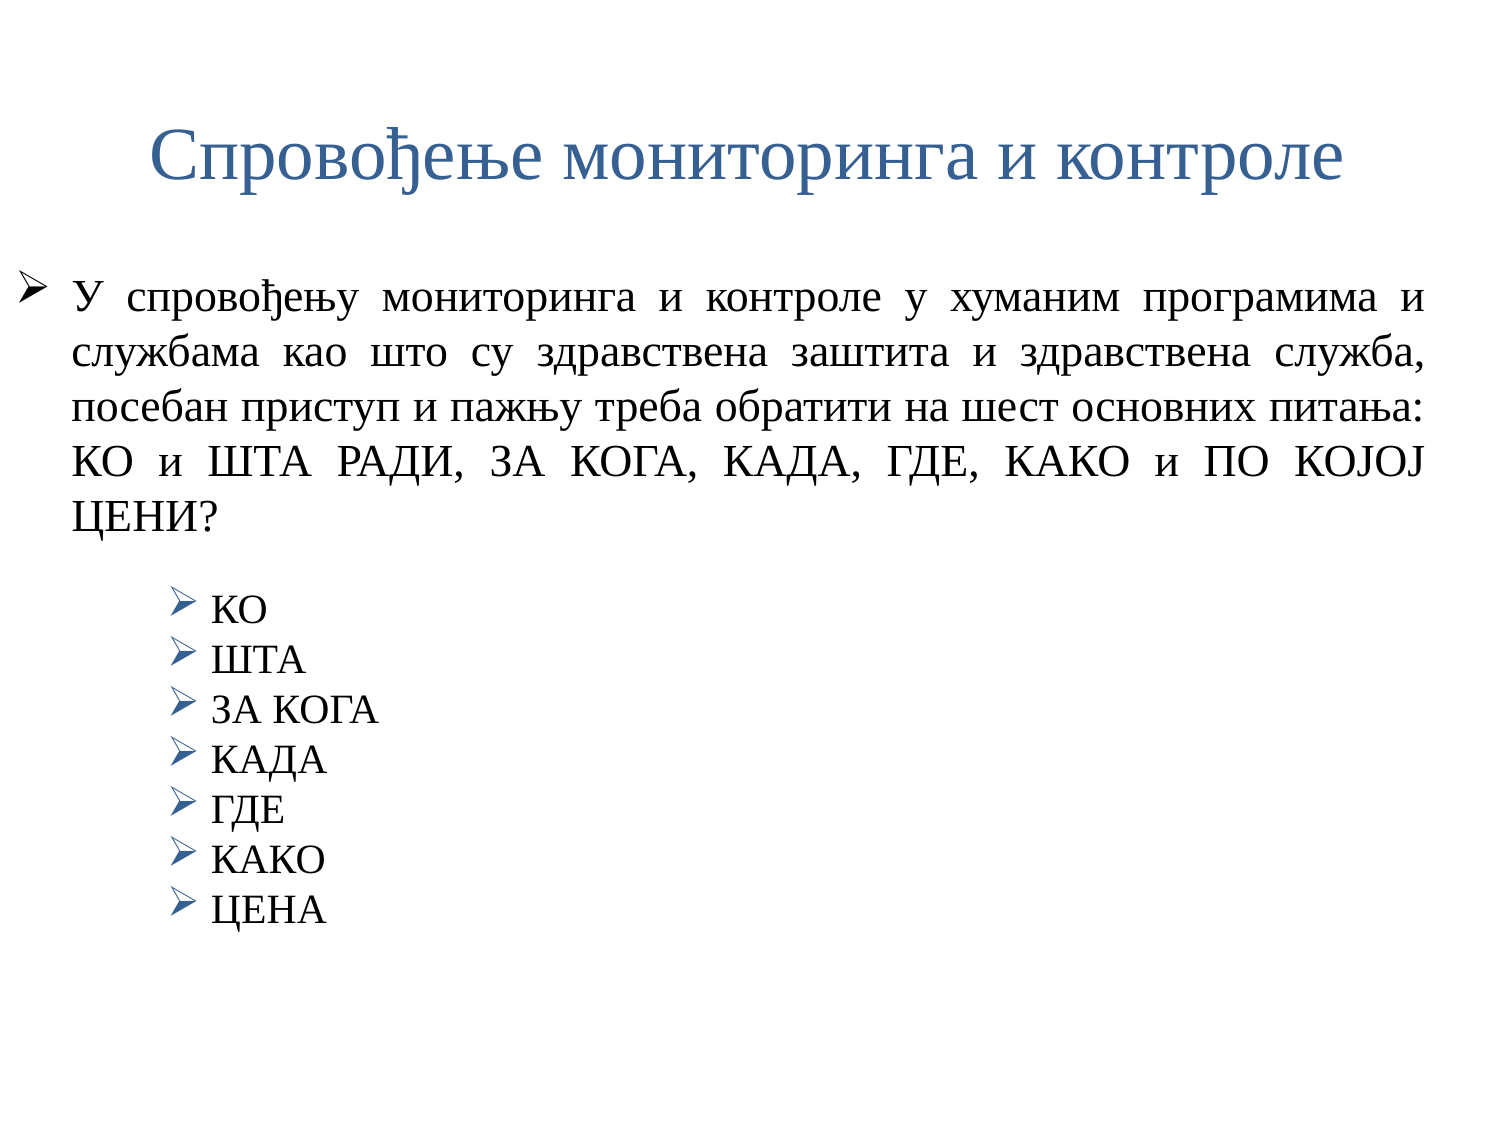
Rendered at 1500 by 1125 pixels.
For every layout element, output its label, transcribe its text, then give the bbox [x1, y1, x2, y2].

title Спровођење мониторинга и контроле [82, 35, 1432, 257]
list У спровођењу мониторинга и контроле у хуманим програмима и службама као што су здравствена заштита и здравствена служба, посебан приступ и пажњу треба обратити на шест основних питања: КО и ШТА РАДИ, ЗА КОГА, КАДА, ГДЕ, КАКО и ПО КОЈОЈ ЦЕНИ? [0, 257, 1442, 563]
text_box КО ШТА ЗА КОГА КАДА ГДЕ КАКО ЦЕНА [152, 574, 680, 940]
